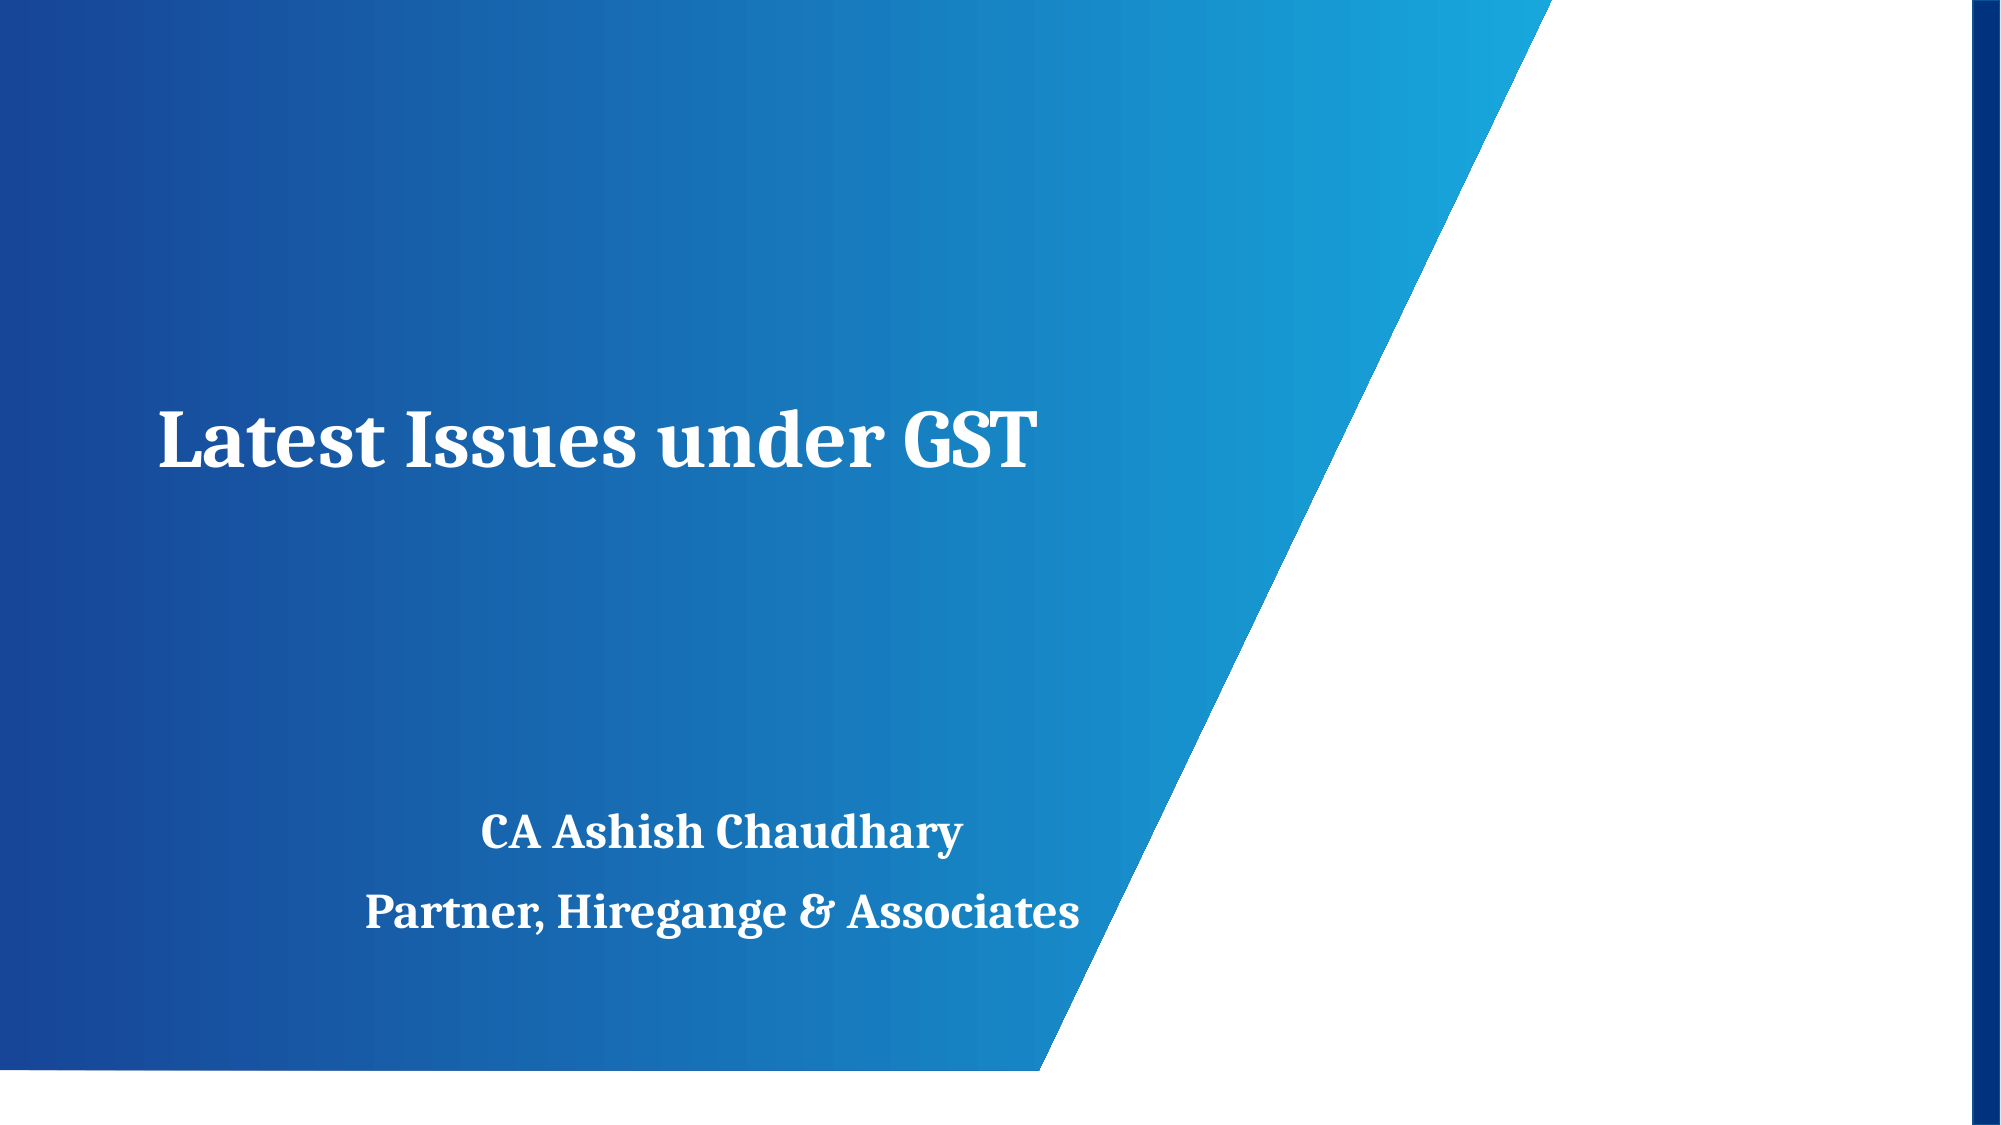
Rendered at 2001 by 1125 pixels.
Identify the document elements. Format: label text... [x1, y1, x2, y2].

list 16/07/20199 [133, 1058, 388, 1119]
list Latest Issues under GST [14, 367, 1183, 497]
list CA Ashish Chaudhary Partner, Hiregange & Associates [328, 784, 1117, 938]
